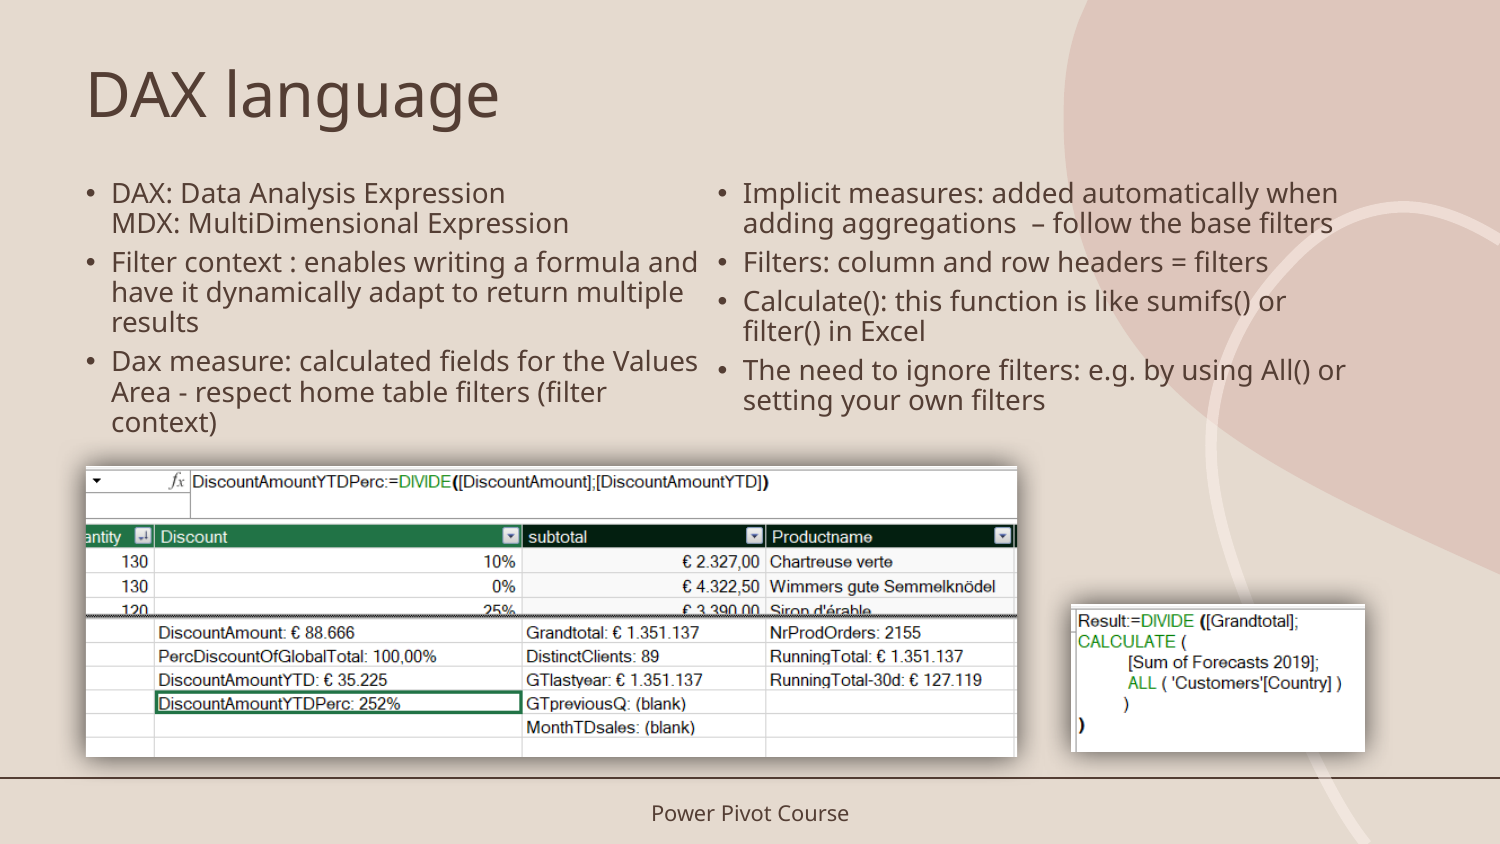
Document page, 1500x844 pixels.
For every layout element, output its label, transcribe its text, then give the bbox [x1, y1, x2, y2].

list DAX: Data Analysis Expression MDX: MultiDimensional Expression Filter context : enables writing a formula and have it dynamically adapt to return multiple results Dax measure: calculated fields for the Values Area - respect home table filters (filter context) Implicit measures: added automatically when adding aggregations – follow the base filters Filters: column and row headers = filters Calculate(): this function is like sumifs() or filter() in Excel The need to ignore filters: e.g. by using All() or setting your own filters [70, 171, 1365, 449]
title DAX language [70, 55, 1365, 140]
picture [1071, 604, 1365, 752]
footer Power Pivot Course [538, 795, 962, 834]
picture [85, 466, 1018, 758]
